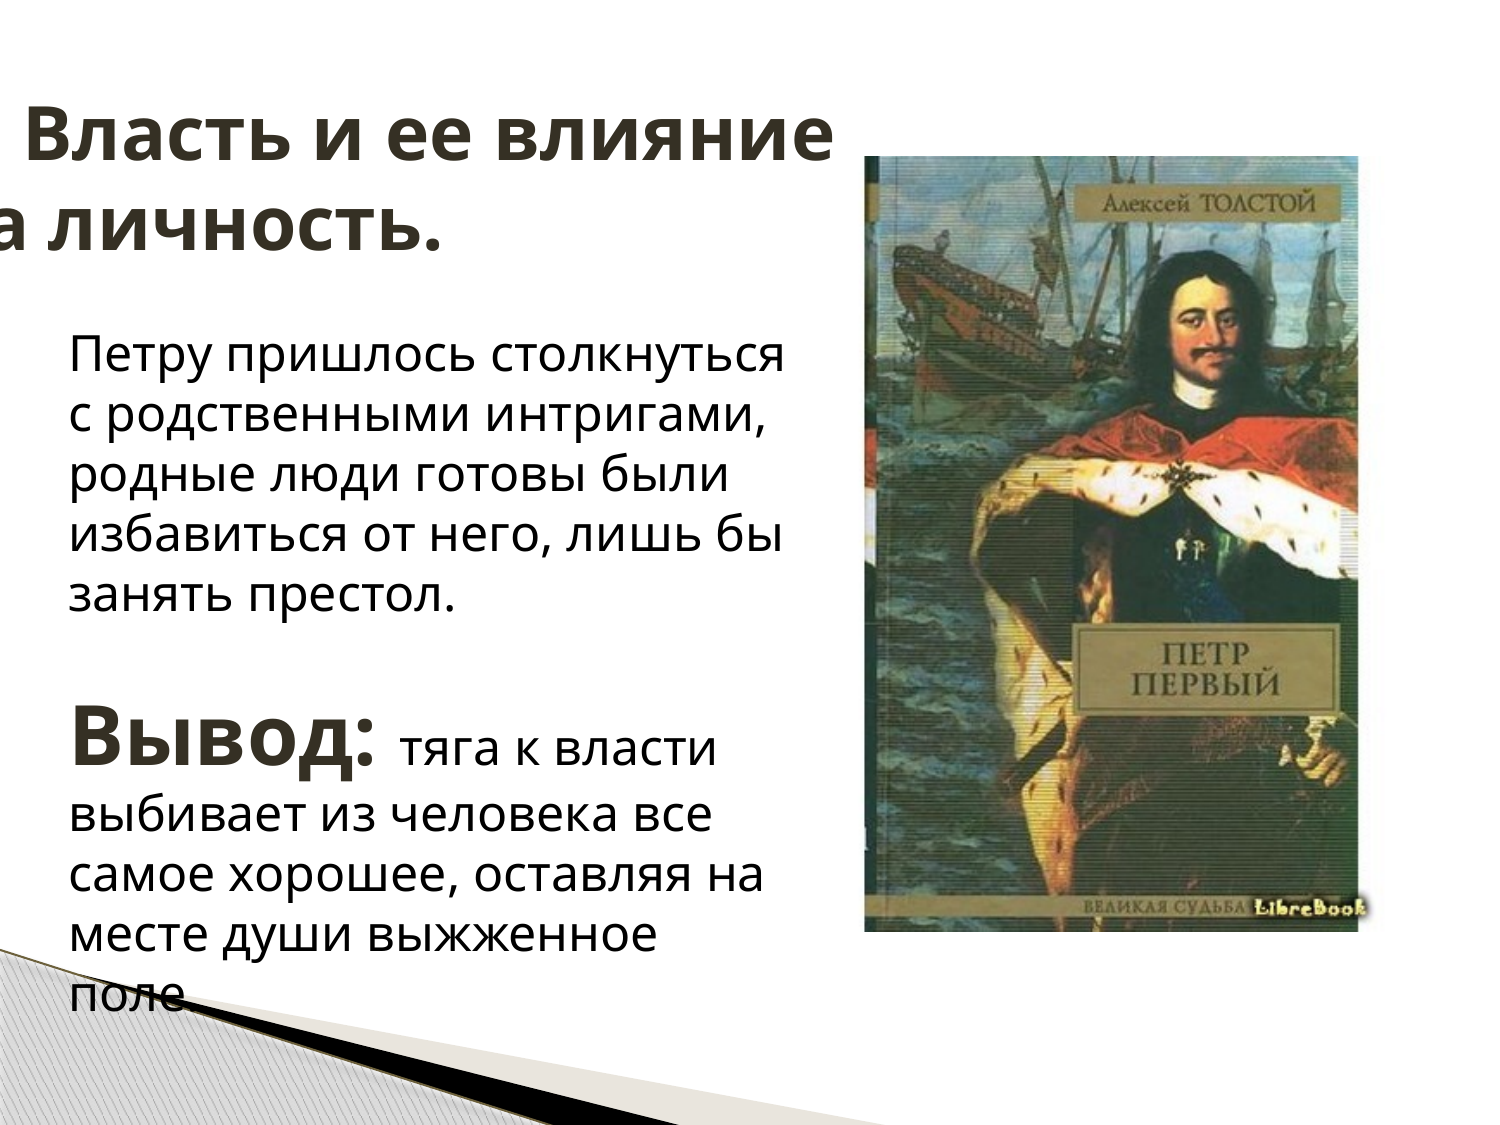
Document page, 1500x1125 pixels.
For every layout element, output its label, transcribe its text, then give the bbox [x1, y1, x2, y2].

text_box 2) Власть и ее влияние на личность. [0, 78, 871, 273]
text_box Петру пришлось столкнуться с родственными интригами, родные люди готовы были избавиться от него, лишь бы занять престол. Вывод: тяга к власти выбивает из человека все самое хорошее, оставляя на месте души выжженное поле. [53, 314, 804, 1030]
picture [832, 155, 1394, 933]
